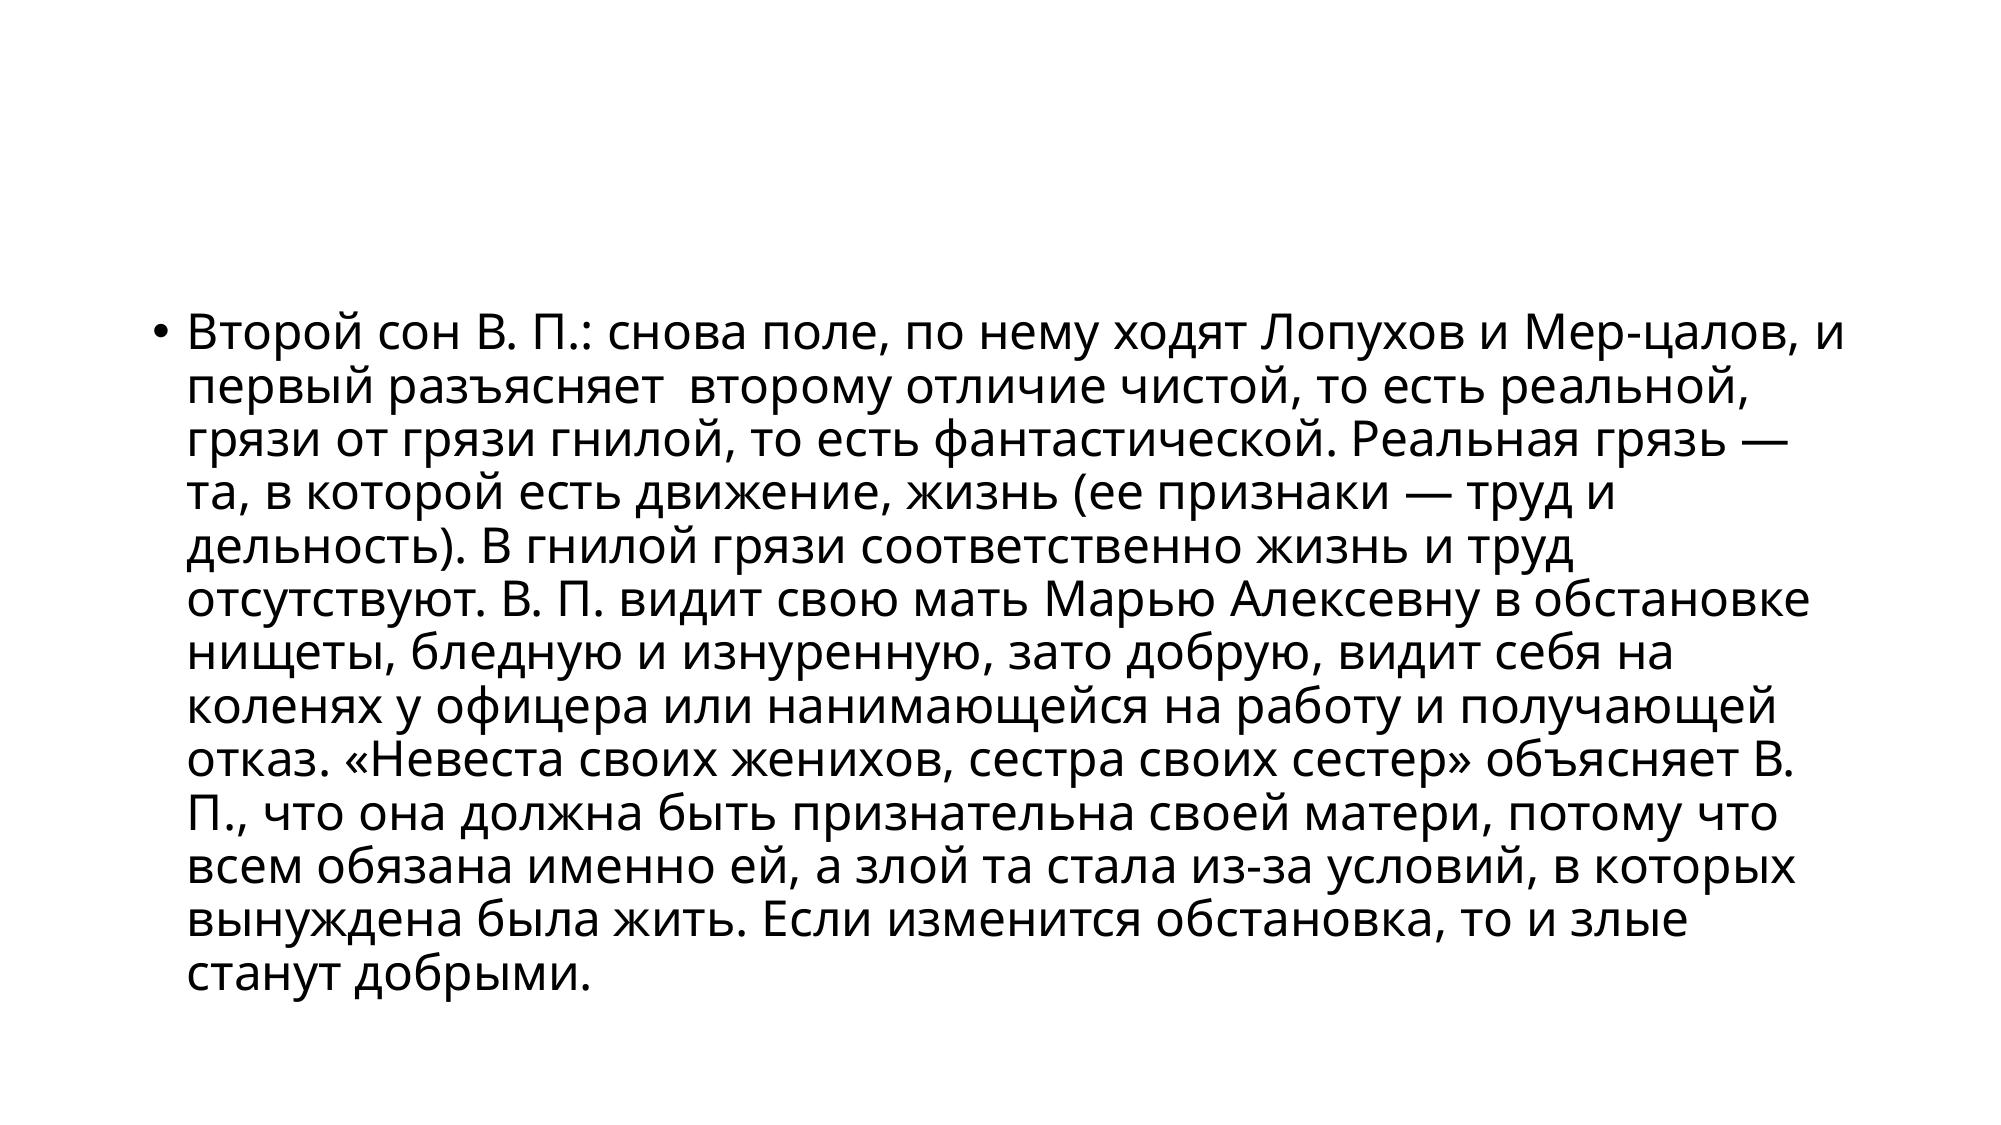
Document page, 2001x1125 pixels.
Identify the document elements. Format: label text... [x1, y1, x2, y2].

list Второй сон В. П.: снова поле, по нему ходят Лопухов и Мер-цалов, и первый разъясняет второму отличие чистой, то есть реальной, грязи от грязи гнилой, то есть фантастической. Реальная грязь — та, в которой есть движение, жизнь (ее признаки — труд и дельность). В гнилой грязи соответственно жизнь и труд отсутствуют. В. П. видит свою мать Марью Алексевну в обстановке нищеты, бледную и изнуренную, зато добрую, видит себя на коленях у офицера или нанимающейся на работу и получающей отказ. «Невеста своих женихов, сестра своих сестер» объясняет В. П., что она должна быть признательна своей матери, потому что всем обязана именно ей, а злой та стала из-за условий, в которых вынуждена была жить. Если изменится обстановка, то и злые станут добрыми. [137, 299, 1863, 1014]
